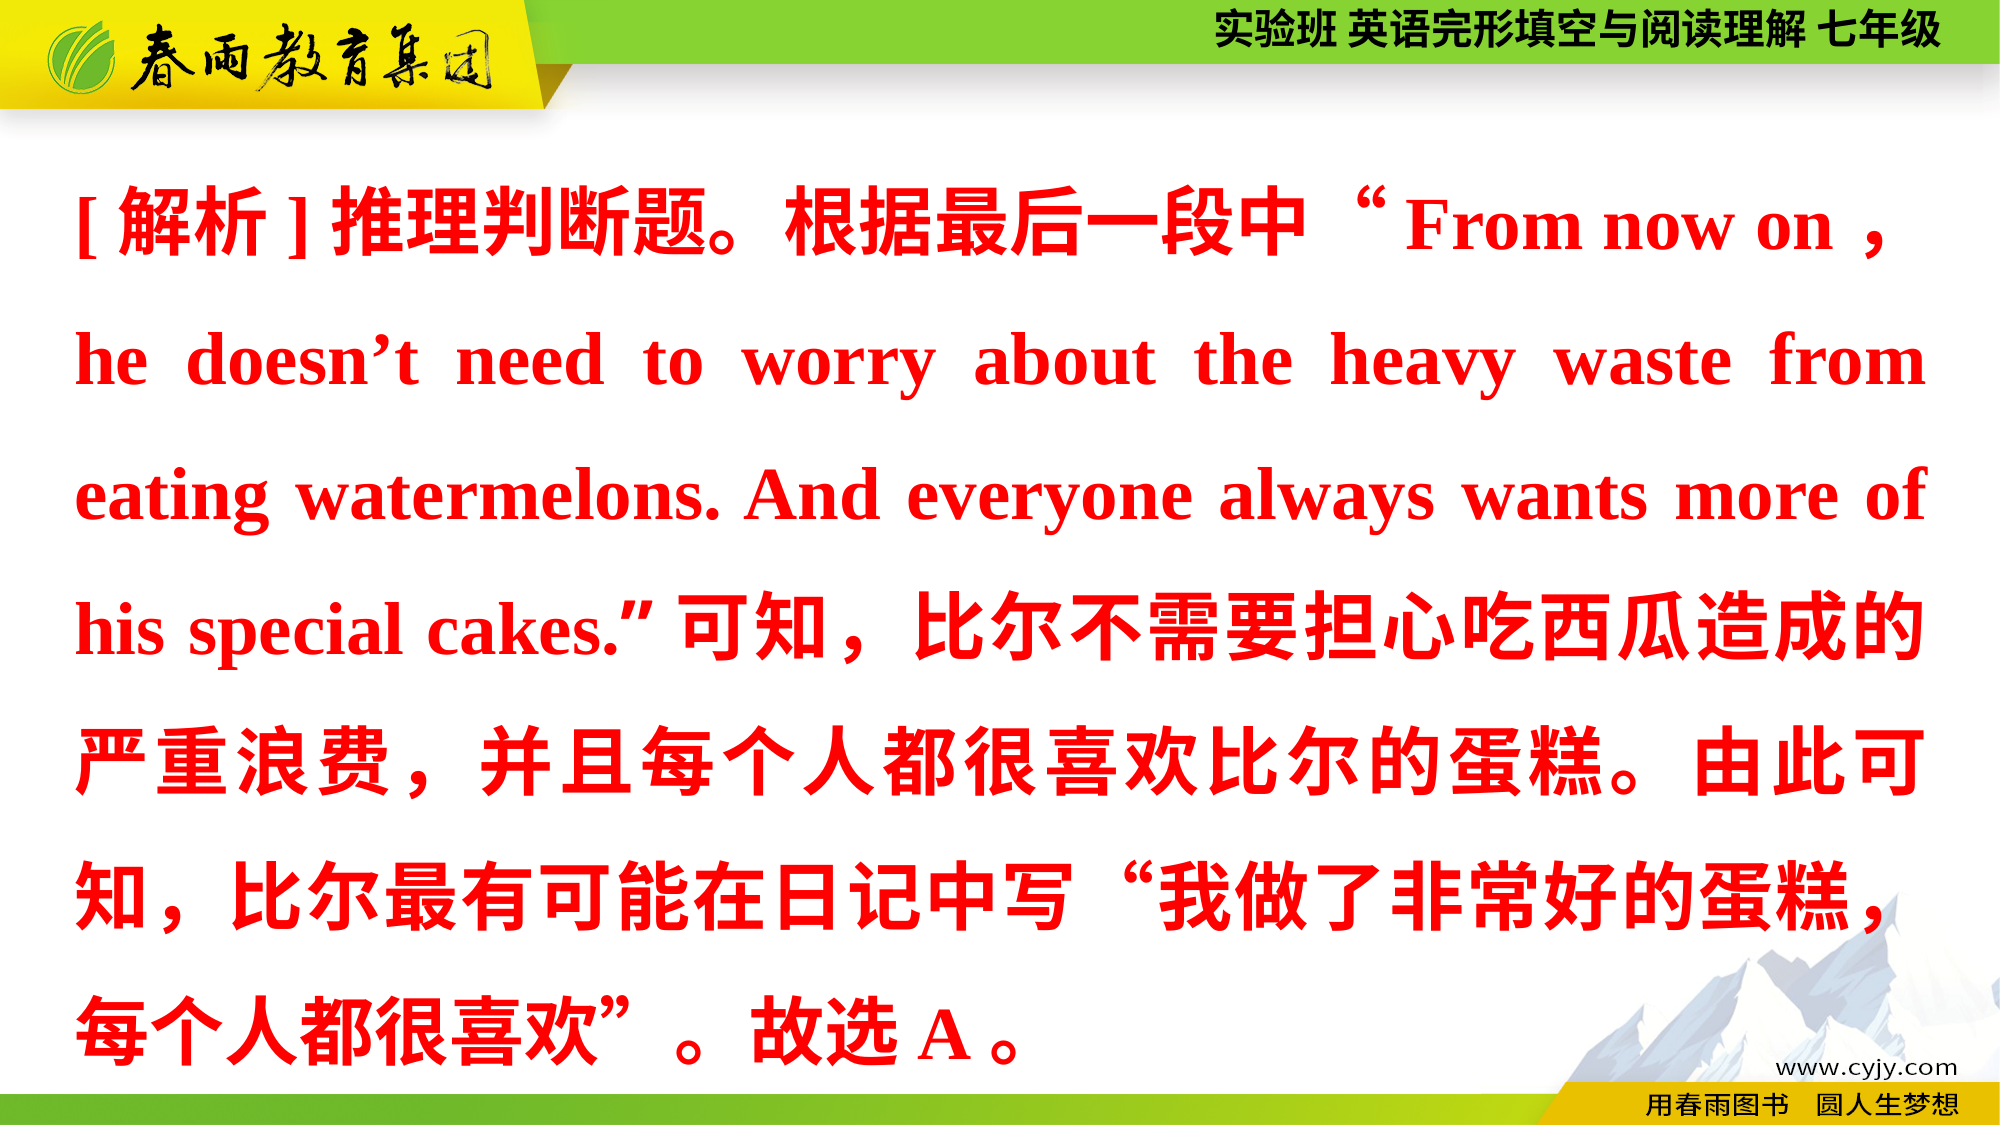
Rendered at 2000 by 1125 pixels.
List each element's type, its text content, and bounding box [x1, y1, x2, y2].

picture [0, 0, 2000, 1125]
list [解析]推理判断题。根据最后一段中“From now on， he doesn’t need to worry about the heavy waste from eating watermelons. And everyone always wants more of his special cakes.”可知，比尔不需要担心吃西瓜造成的严重浪费，并且每个人都很喜欢比尔的蛋糕。由此可知，比尔最有可能在日记中写“我做了非常好的蛋糕，每个人都很喜欢”。故选A。 [59, 122, 1944, 1075]
